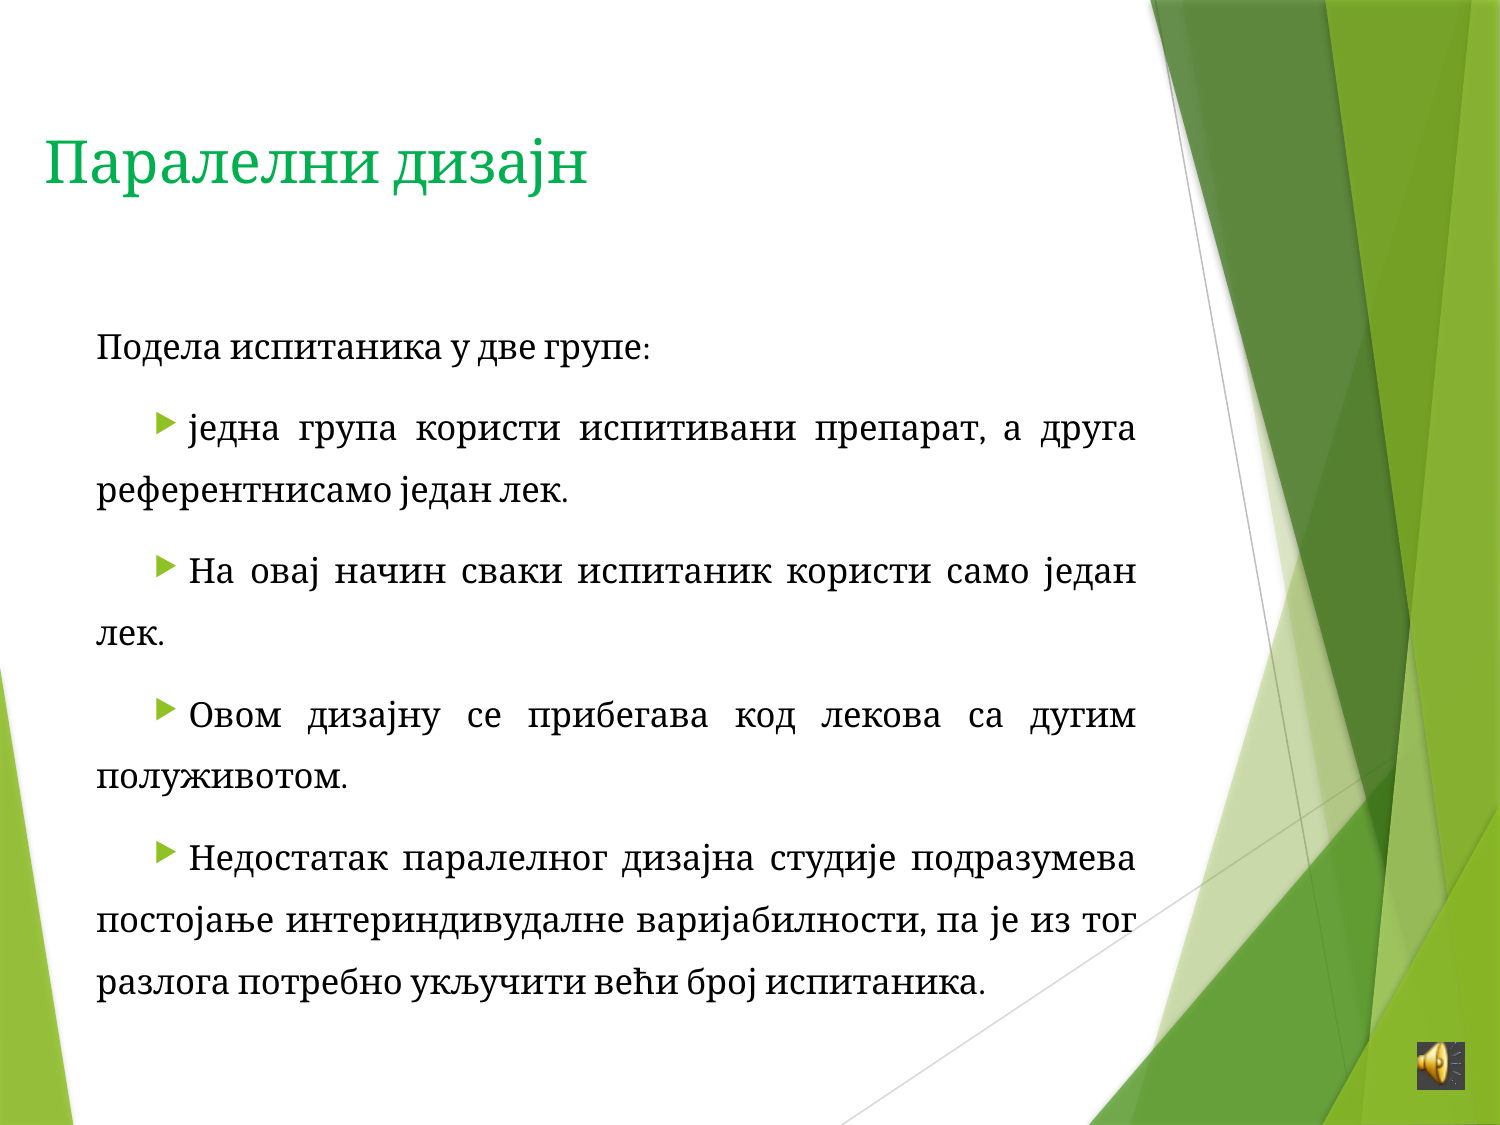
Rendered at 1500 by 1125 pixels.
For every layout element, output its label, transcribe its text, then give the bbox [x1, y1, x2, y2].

picture [1415, 1040, 1467, 1092]
list Паралелни дизајн Подела испитаника у две групе: једна група користи испитивани препарат, а друга референтнисамо један лек. На овај начин сваки испитаник користи само један лек. Овом дизајну се прибегава код лекова са дугим полуживотом. Недостатак паралелног дизајна студије подразумева постојање интериндивудалне варијабилности, па је из тог разлога потребно укључити већи број испитаника. [29, 116, 1152, 1009]
